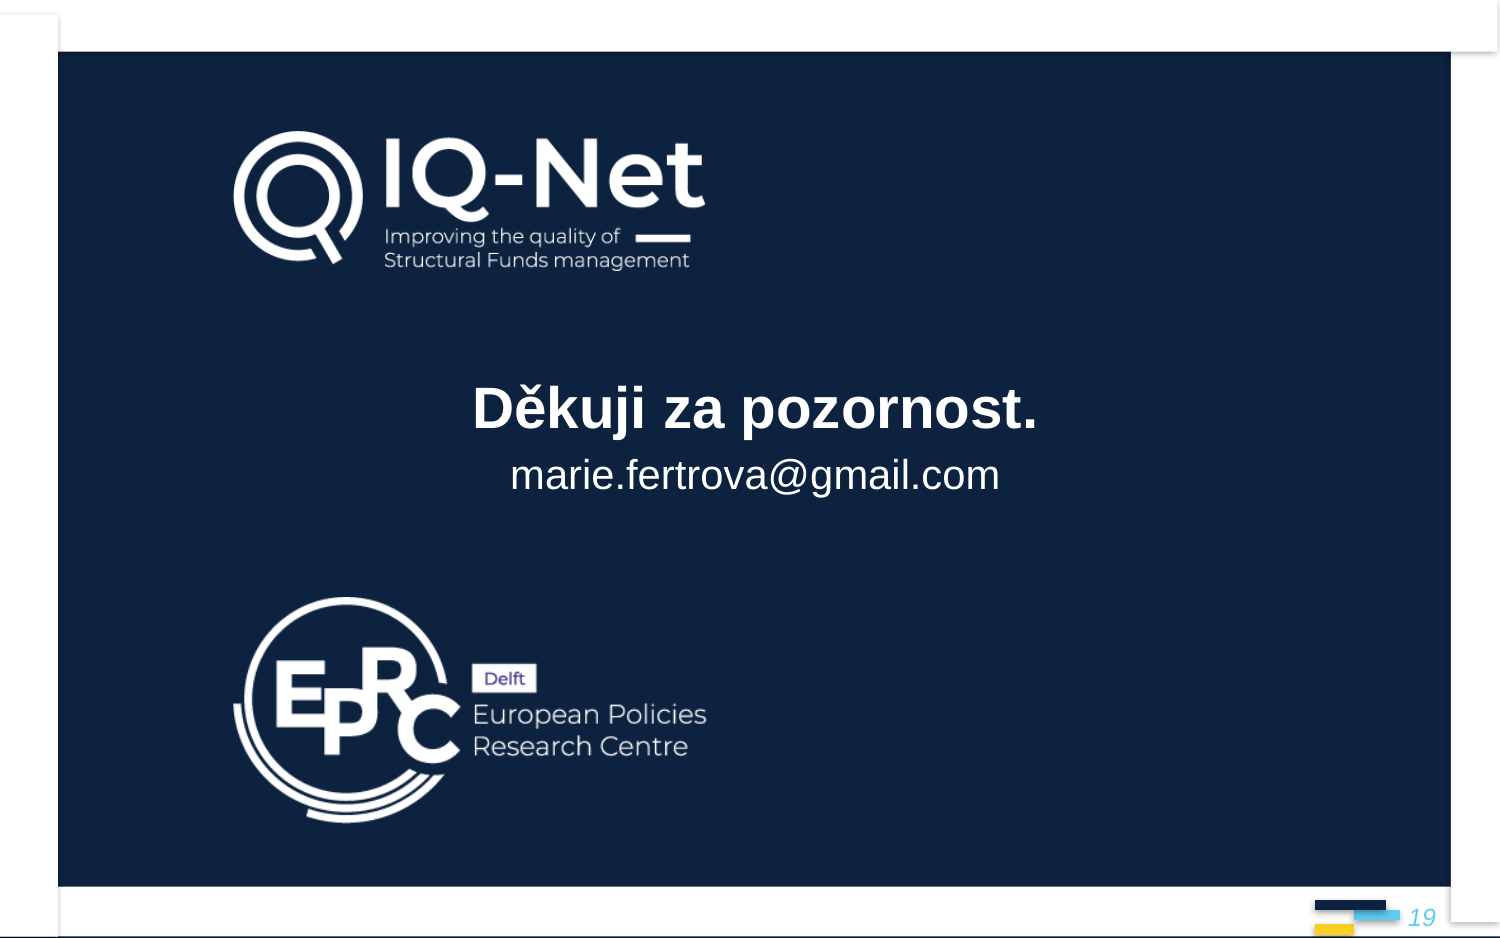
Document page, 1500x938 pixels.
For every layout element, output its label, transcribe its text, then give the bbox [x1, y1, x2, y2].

picture [233, 597, 707, 824]
picture [233, 131, 706, 271]
list Děkuji za pozornost. marie.fertrova@gmail.com [233, 289, 1278, 579]
slide_number 19 [1353, 893, 1451, 938]
